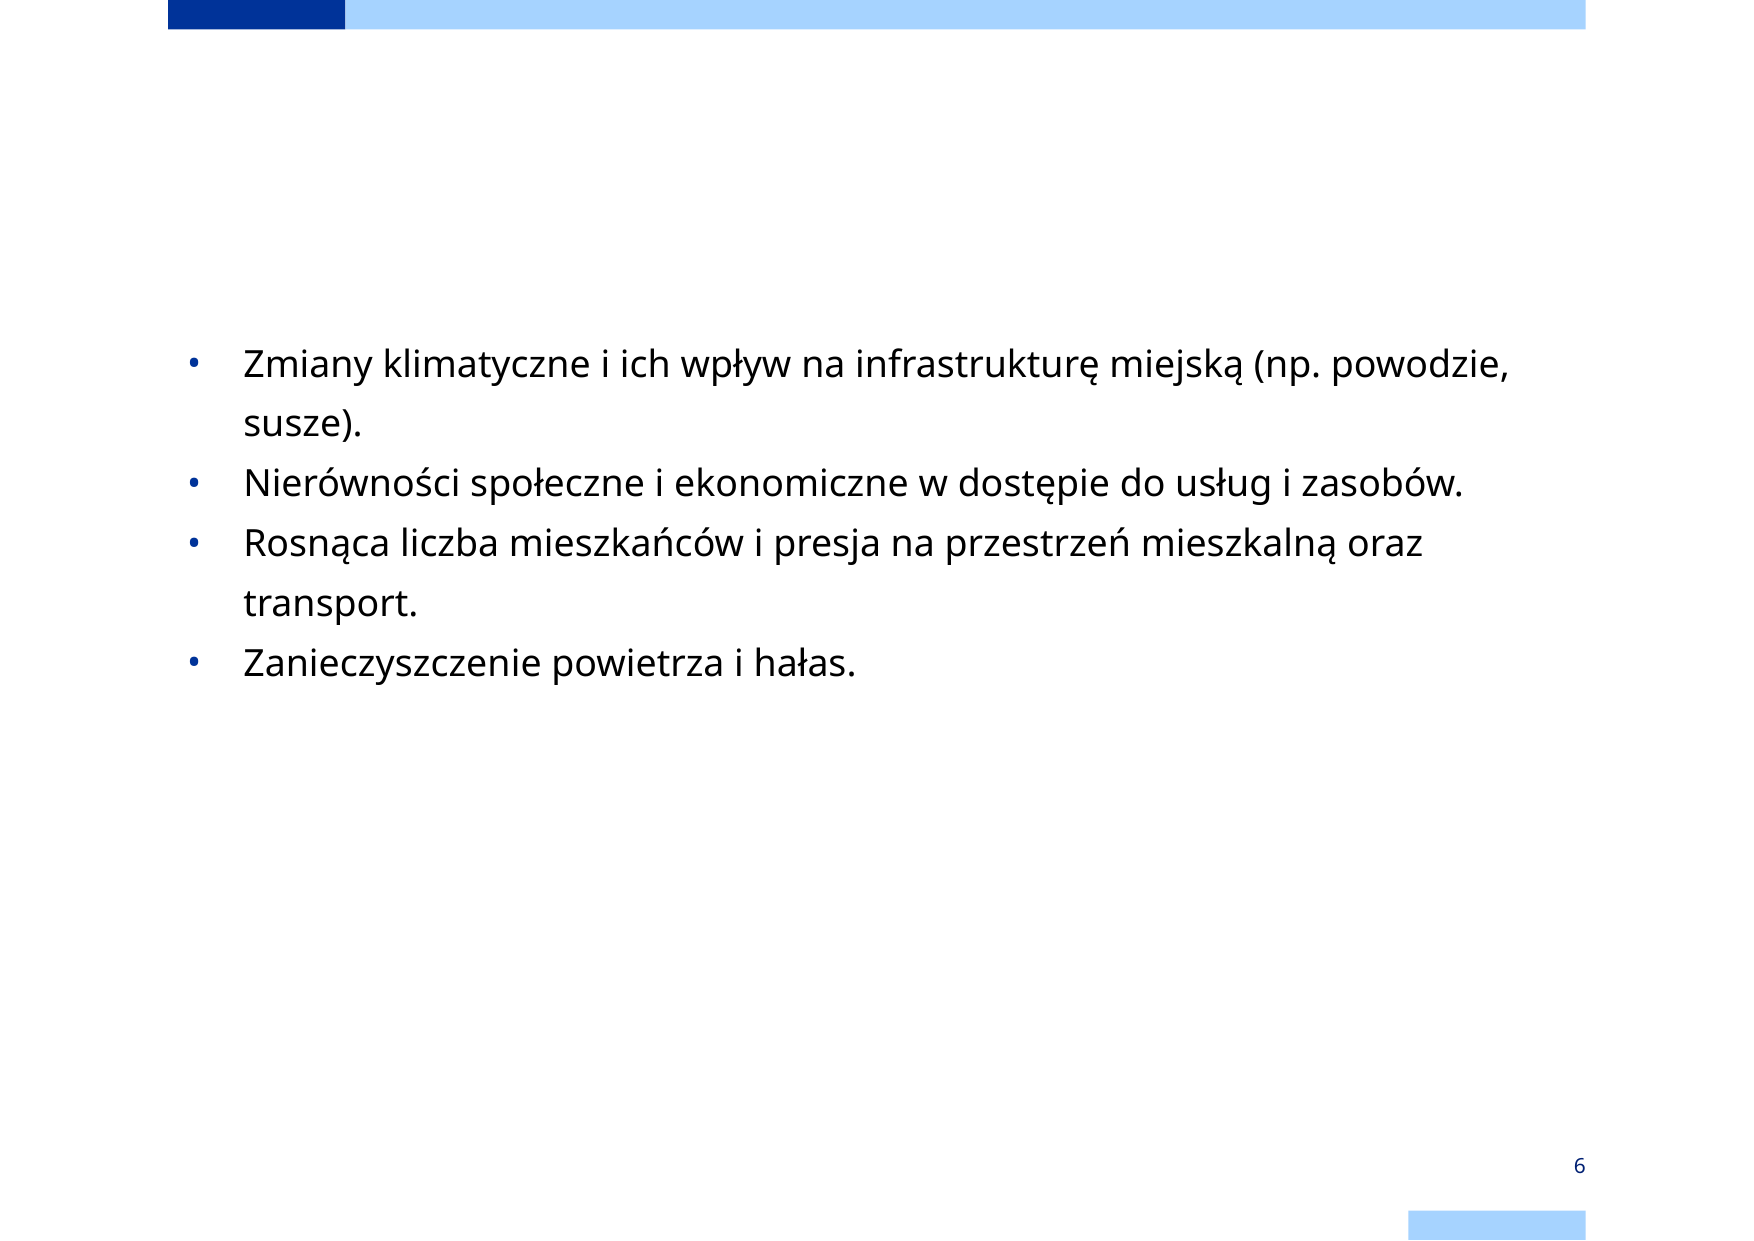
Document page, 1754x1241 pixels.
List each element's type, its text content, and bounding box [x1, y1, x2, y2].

list Zmiany klimatyczne i ich wpływ na infrastrukturę miejską (np. powodzie, susze). Nierówności społeczne i ekonomiczne w dostępie do usług i zasobów. Rosnąca liczba mieszkańców i presja na przestrzeń mieszkalną oraz transport. Zanieczyszczenie powietrza i hałas. [168, 324, 1586, 1093]
slide_number ‹#› [1408, 1151, 1586, 1182]
